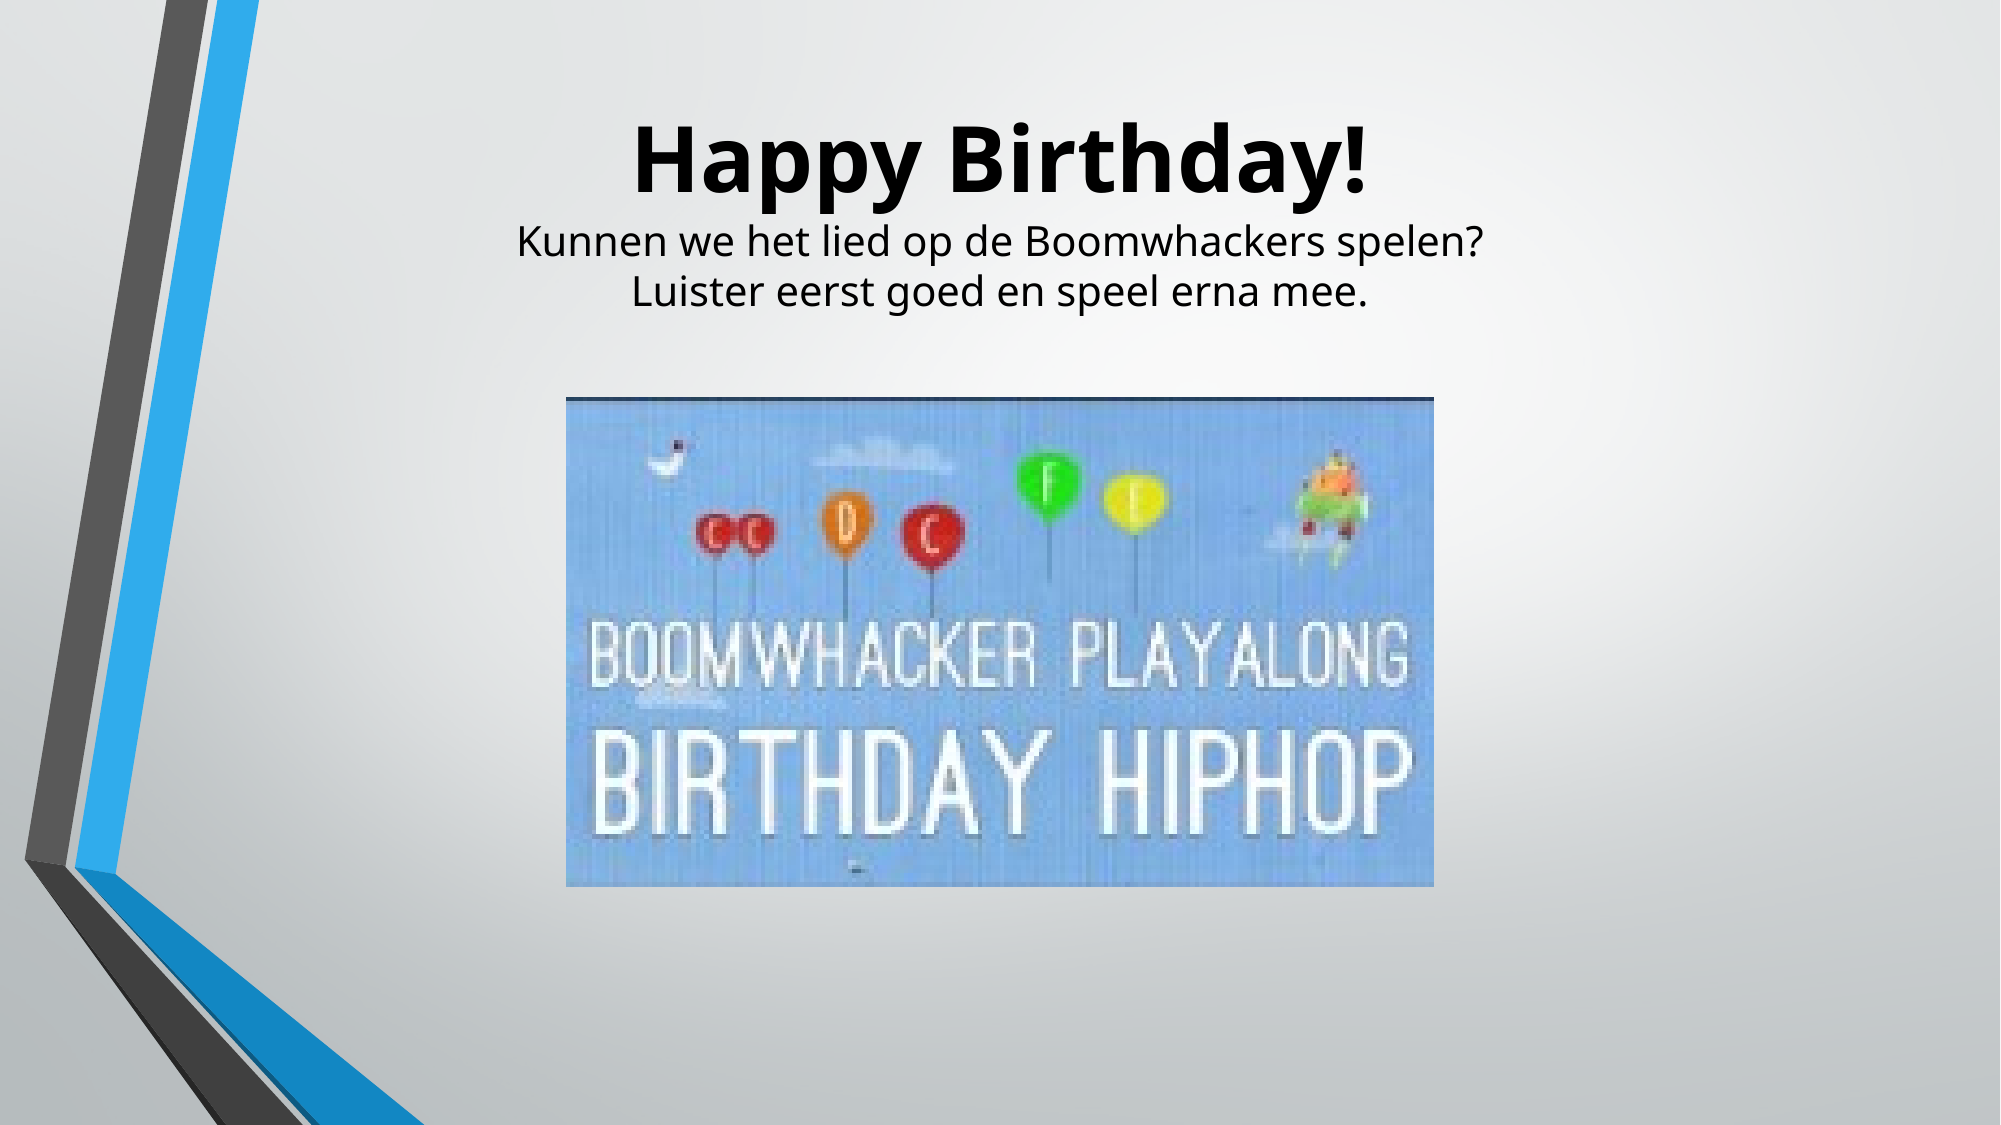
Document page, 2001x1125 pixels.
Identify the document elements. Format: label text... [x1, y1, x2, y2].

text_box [565, 396, 1435, 888]
text_box Kunnen we het lied op de Boomwhackers spelen? Luister eerst goed en speel erna mee. [202, 207, 1798, 323]
text_box Happy Birthday! [499, 93, 1501, 207]
